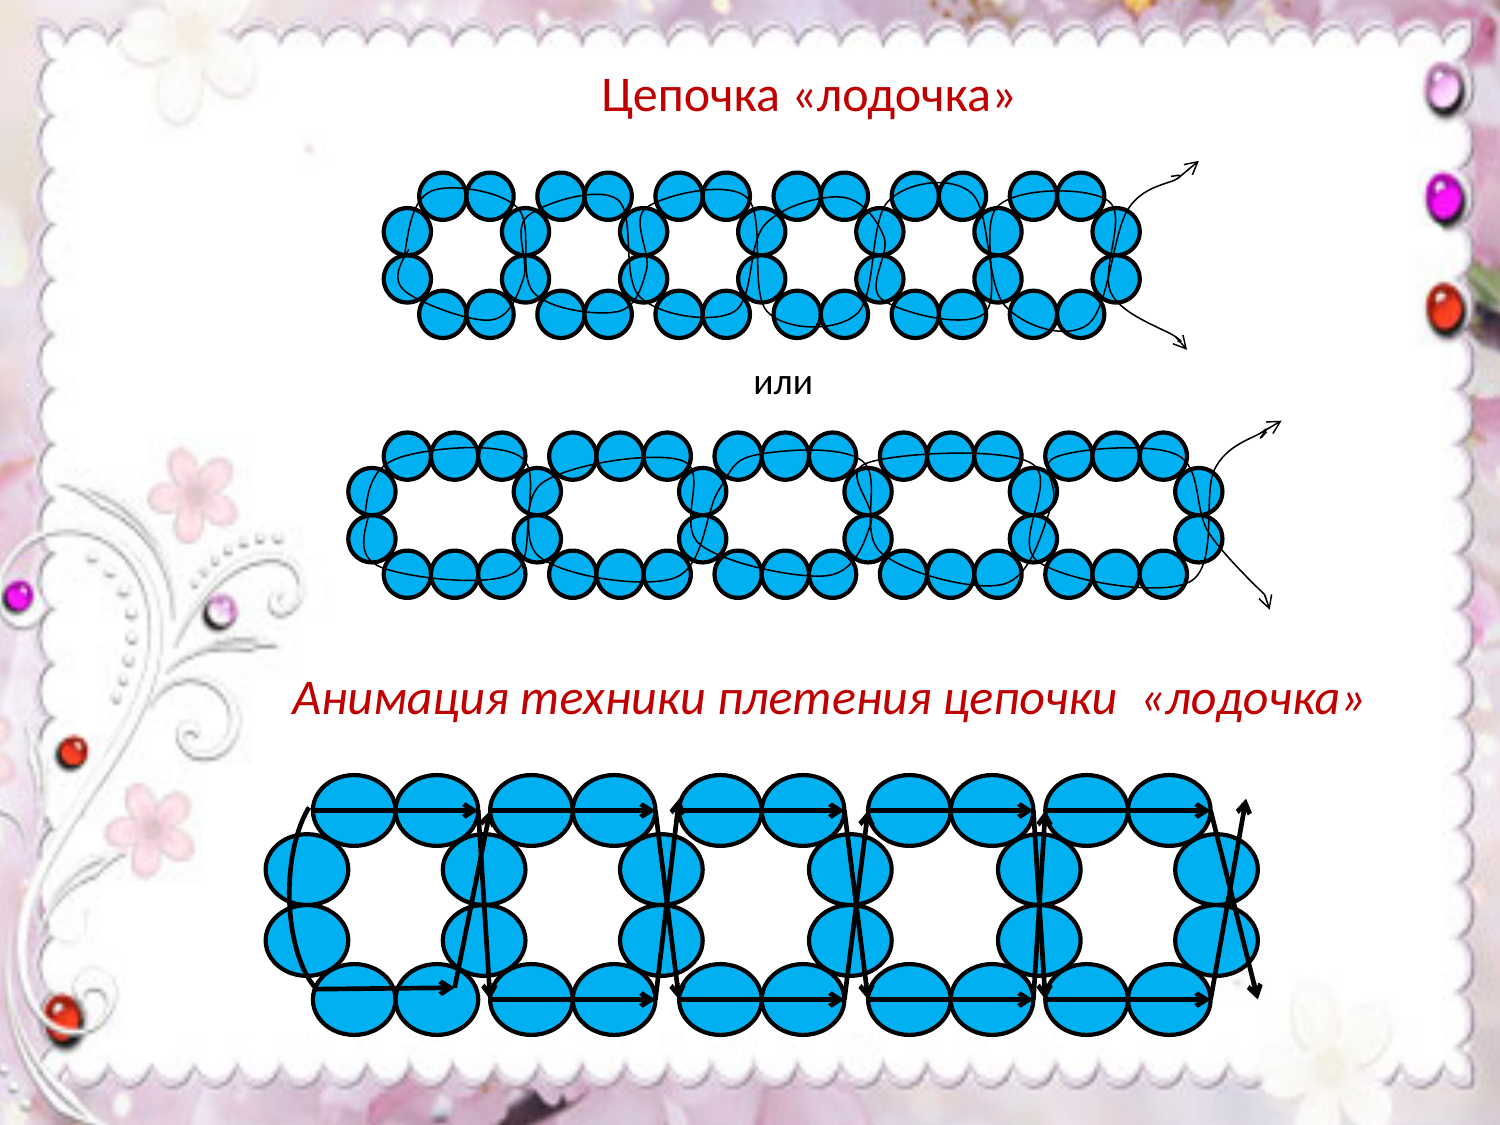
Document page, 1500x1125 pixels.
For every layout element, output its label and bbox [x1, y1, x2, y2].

text_box [1175, 336, 1188, 351]
text_box [1264, 594, 1270, 610]
text_box [1033, 810, 1046, 1000]
picture [0, 0, 1500, 1125]
text_box [1210, 798, 1247, 1000]
text_box [844, 810, 869, 1000]
text_box [477, 994, 491, 1000]
text_box [1251, 810, 1259, 1000]
text_box [454, 810, 491, 988]
text_box [1177, 160, 1200, 179]
text_box [1262, 420, 1282, 433]
text_box [655, 798, 680, 1000]
